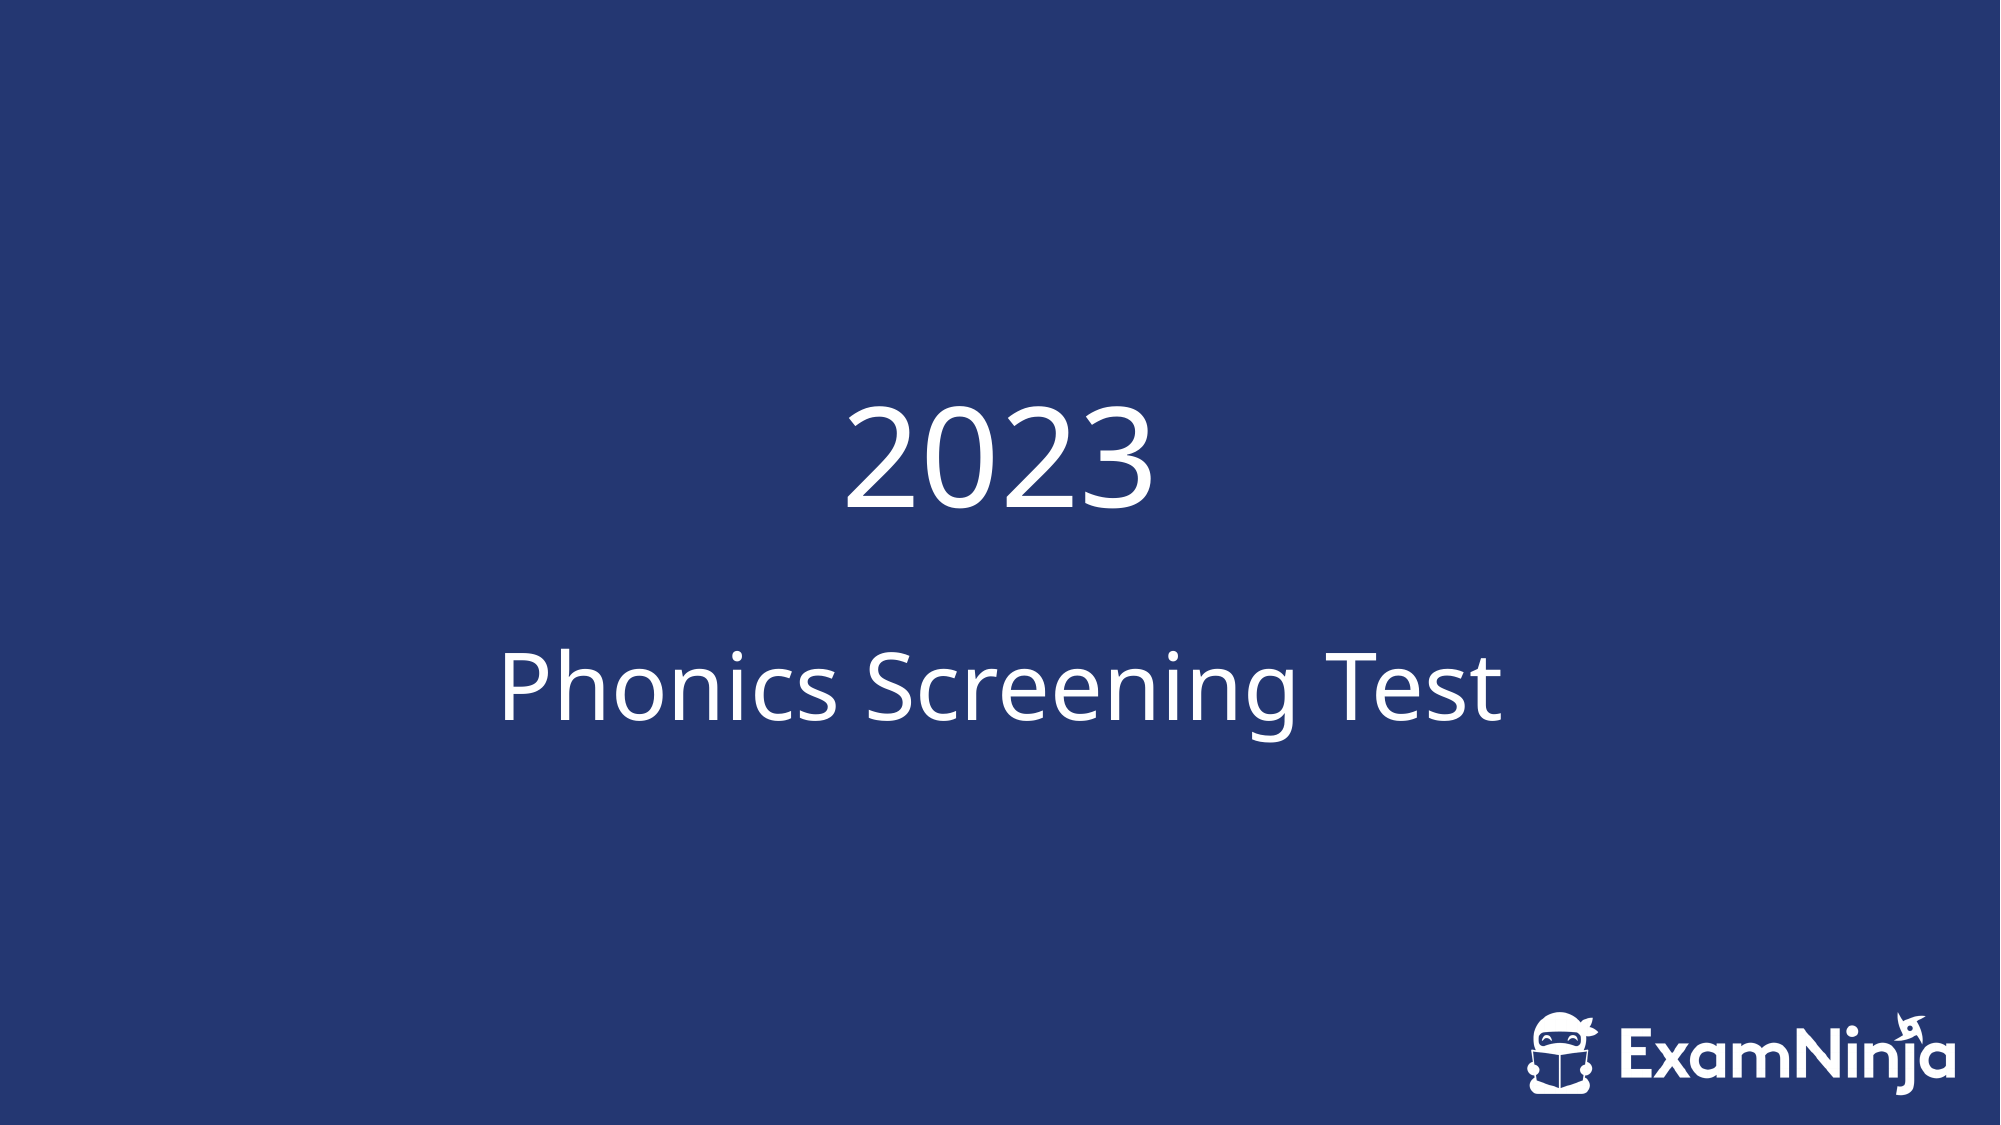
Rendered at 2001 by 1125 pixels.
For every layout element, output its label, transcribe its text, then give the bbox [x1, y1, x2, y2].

title 2023 Phonics Screening Test [249, 377, 1750, 748]
picture [1501, 1003, 1979, 1102]
